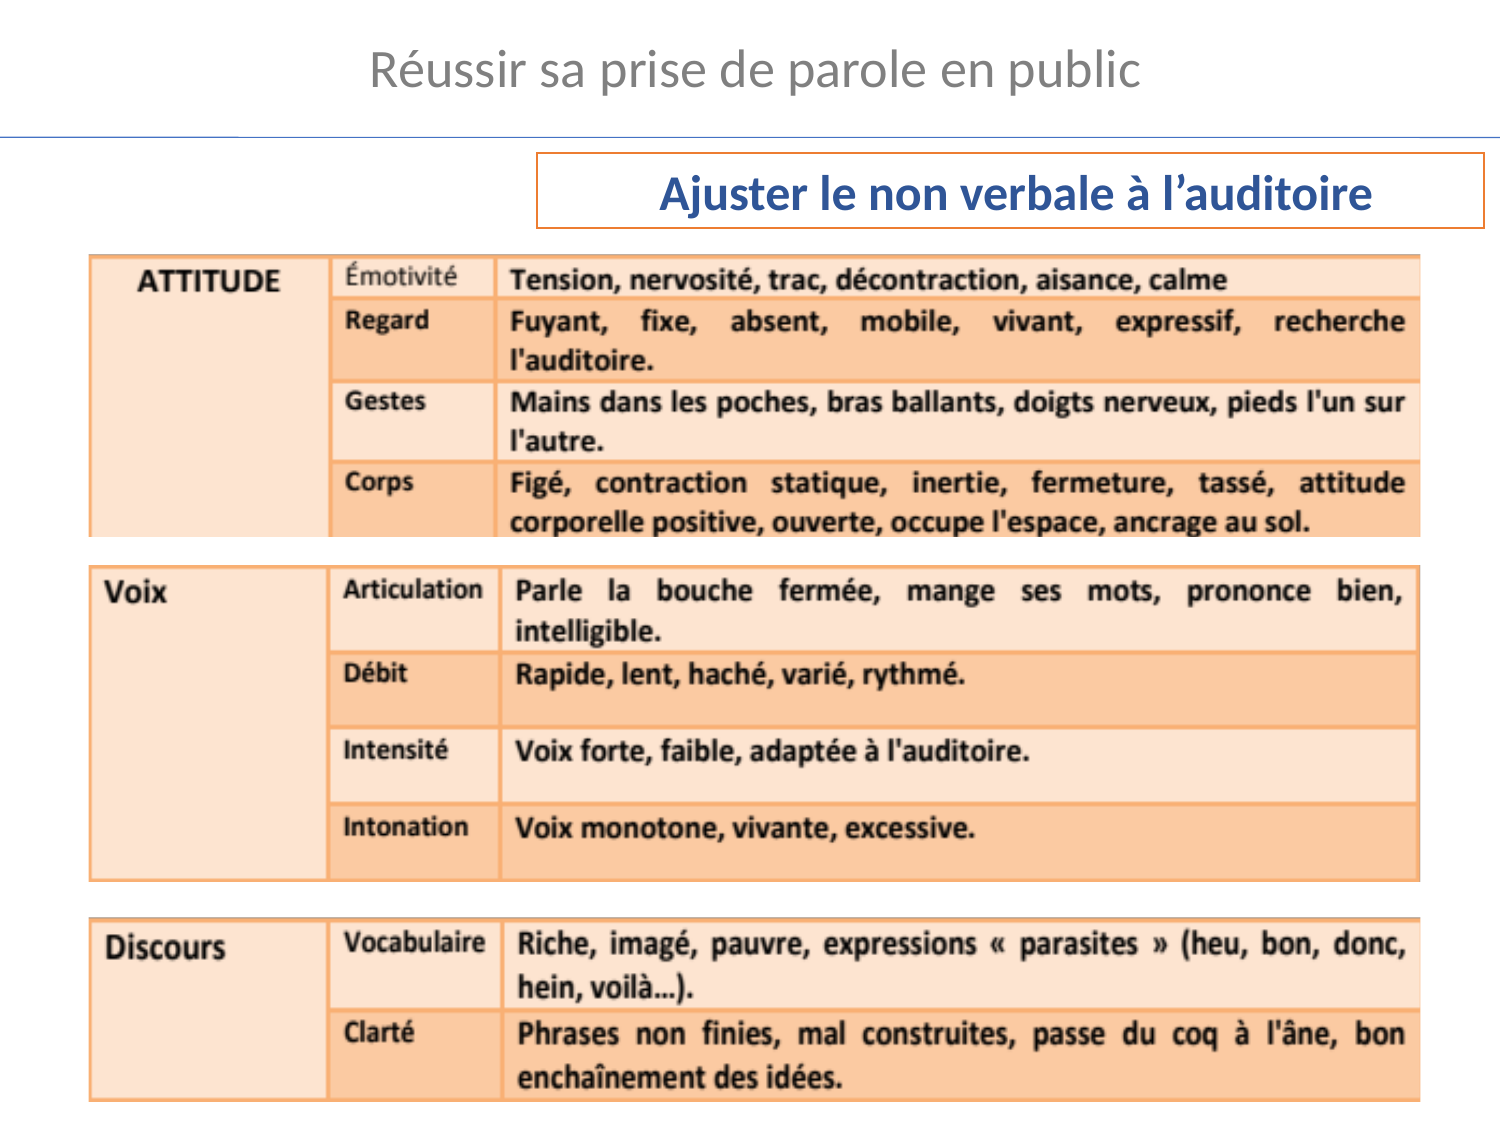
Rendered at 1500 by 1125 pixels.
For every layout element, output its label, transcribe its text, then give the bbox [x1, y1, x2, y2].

picture [88, 916, 1421, 1102]
picture [88, 253, 1421, 537]
picture [88, 565, 1421, 882]
text_box Ajuster le non verbale à l’auditoire [536, 152, 1485, 229]
text_box Réussir sa prise de parole en public [11, 25, 1500, 106]
